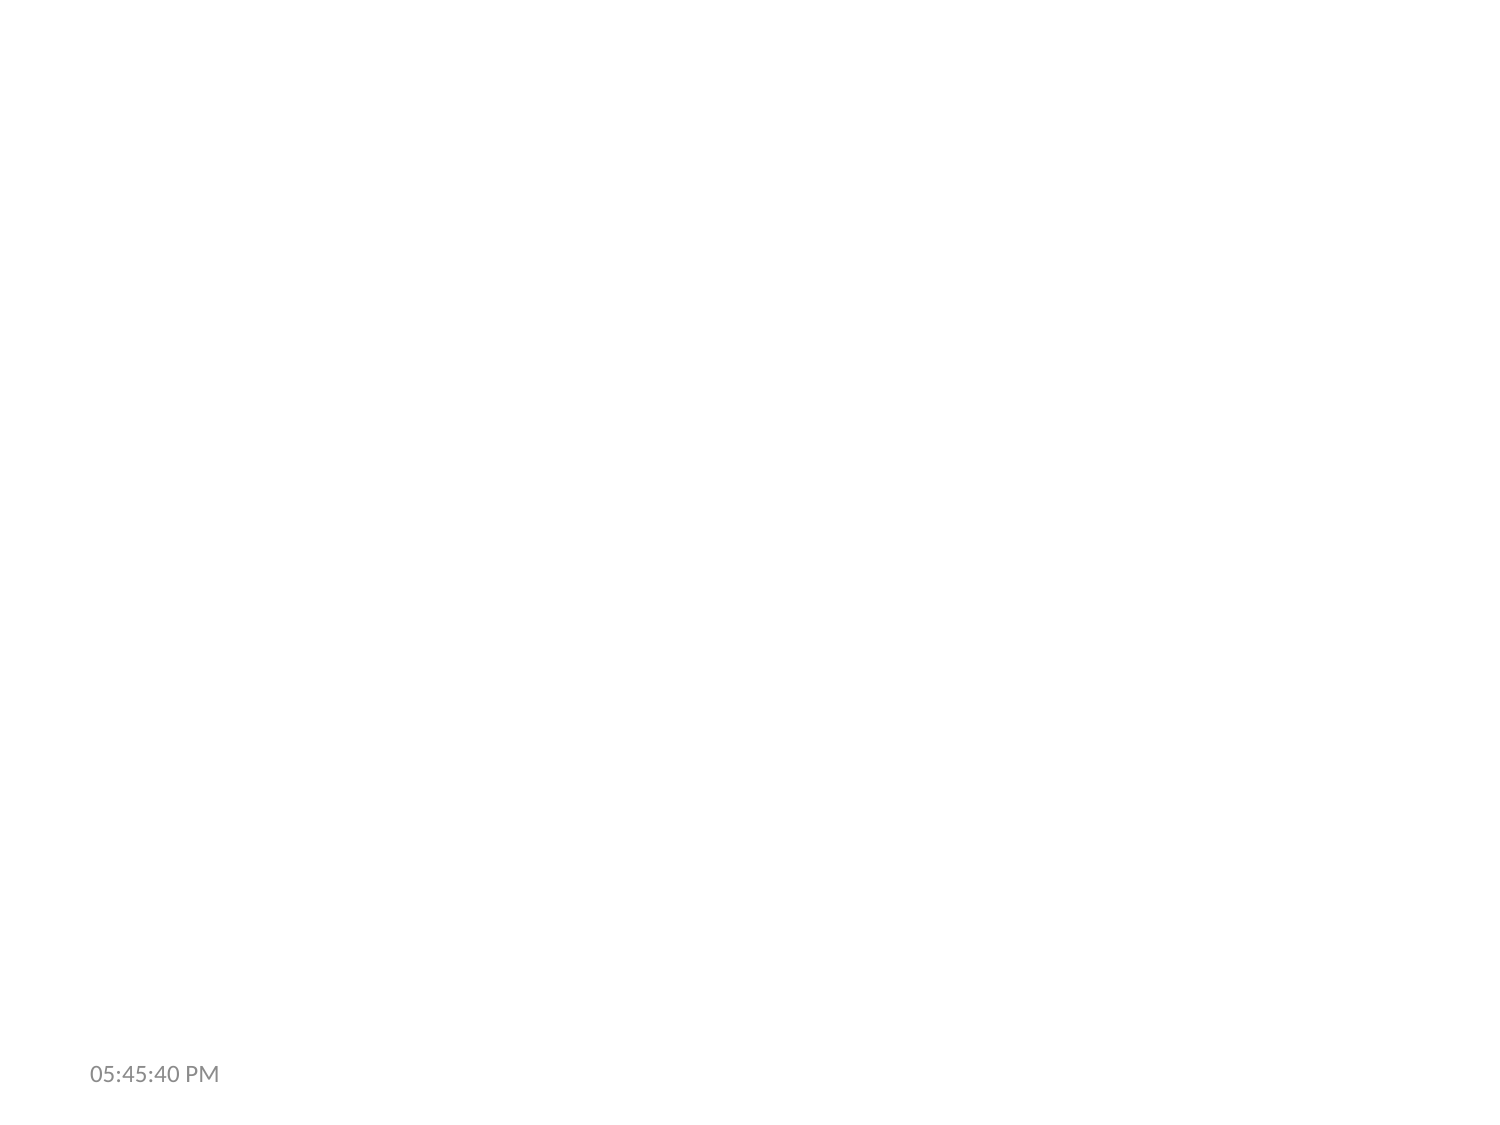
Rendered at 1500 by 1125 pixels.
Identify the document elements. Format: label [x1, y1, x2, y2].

slide_number [75, 1042, 425, 1103]
